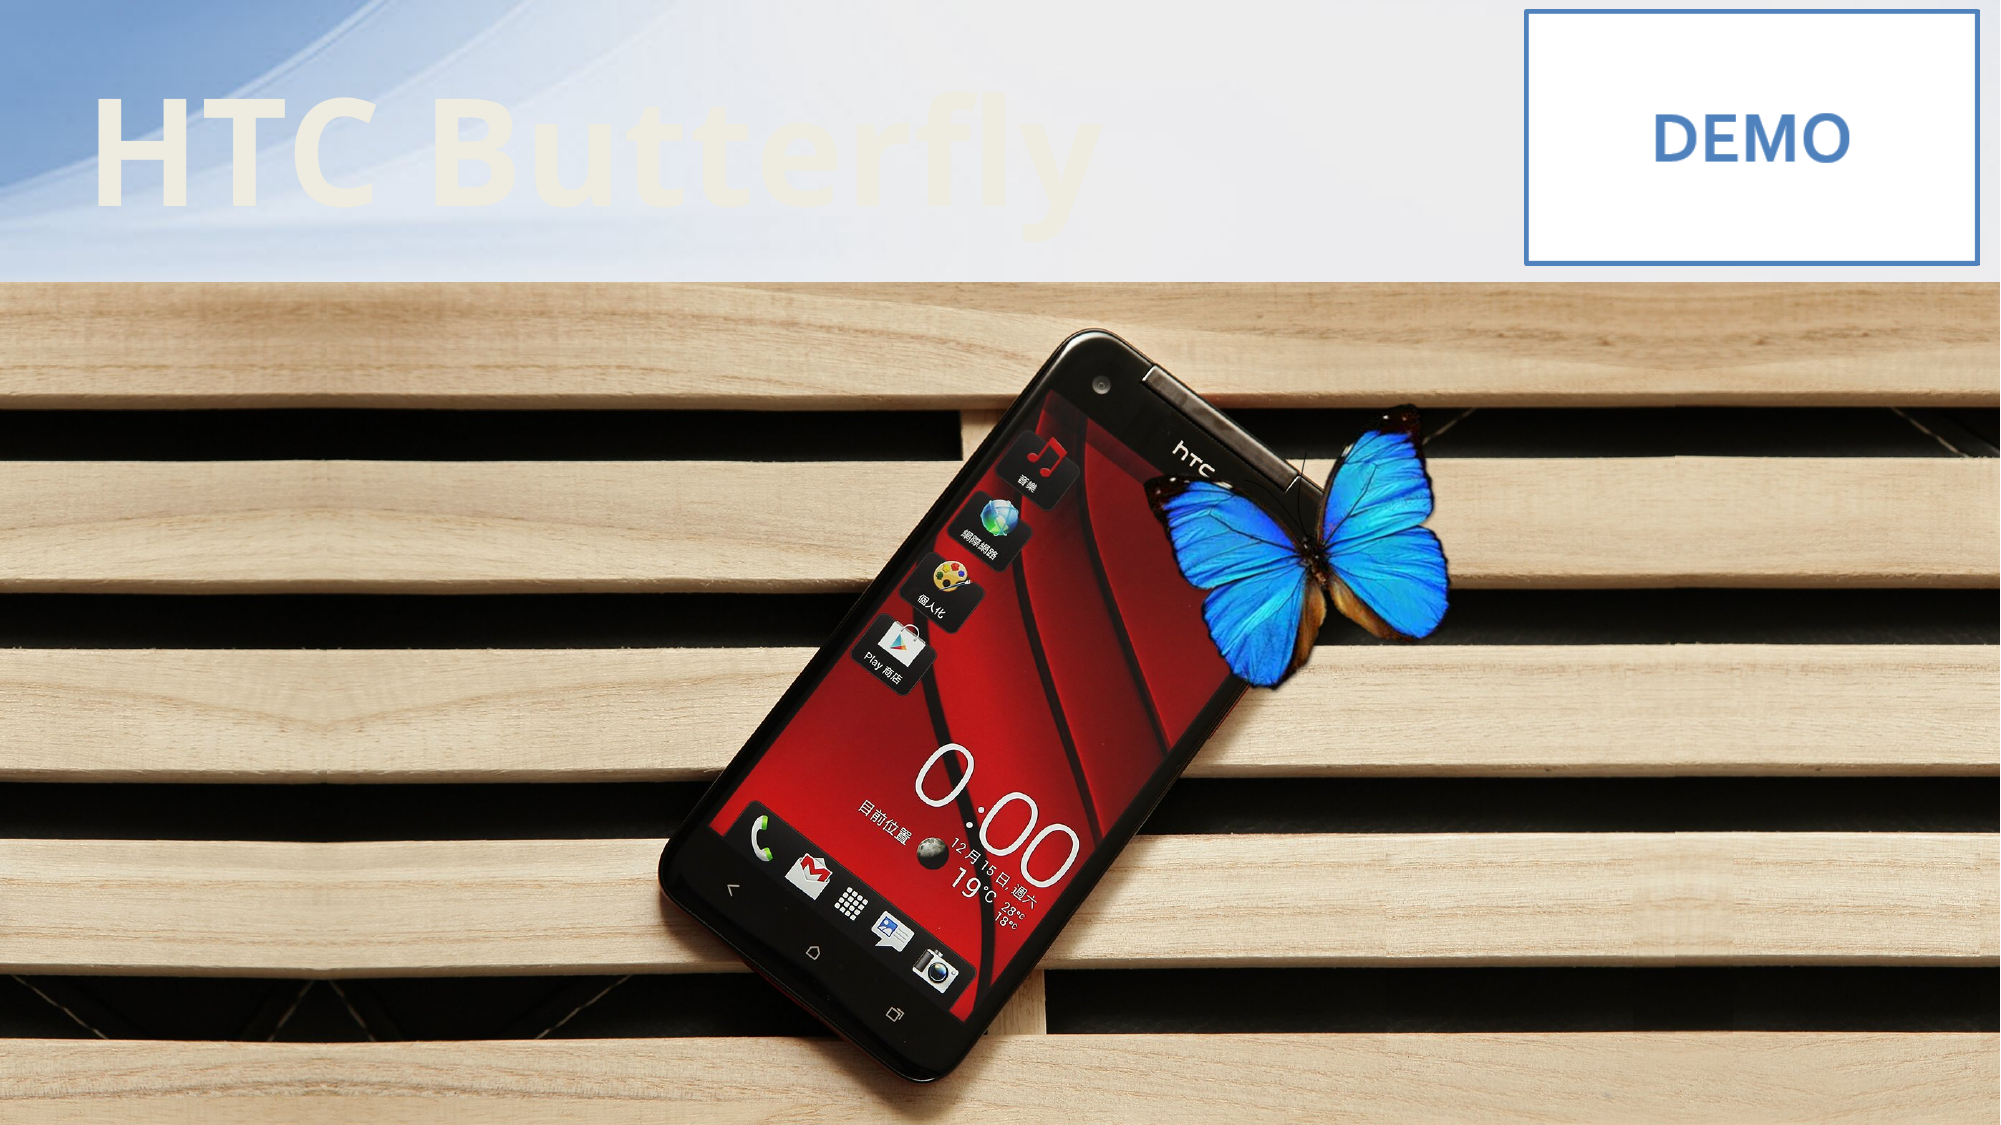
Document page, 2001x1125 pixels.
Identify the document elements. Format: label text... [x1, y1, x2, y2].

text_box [1523, 8, 1981, 267]
picture [0, 0, 2000, 1125]
title HTC Butterfly [70, 41, 1500, 251]
